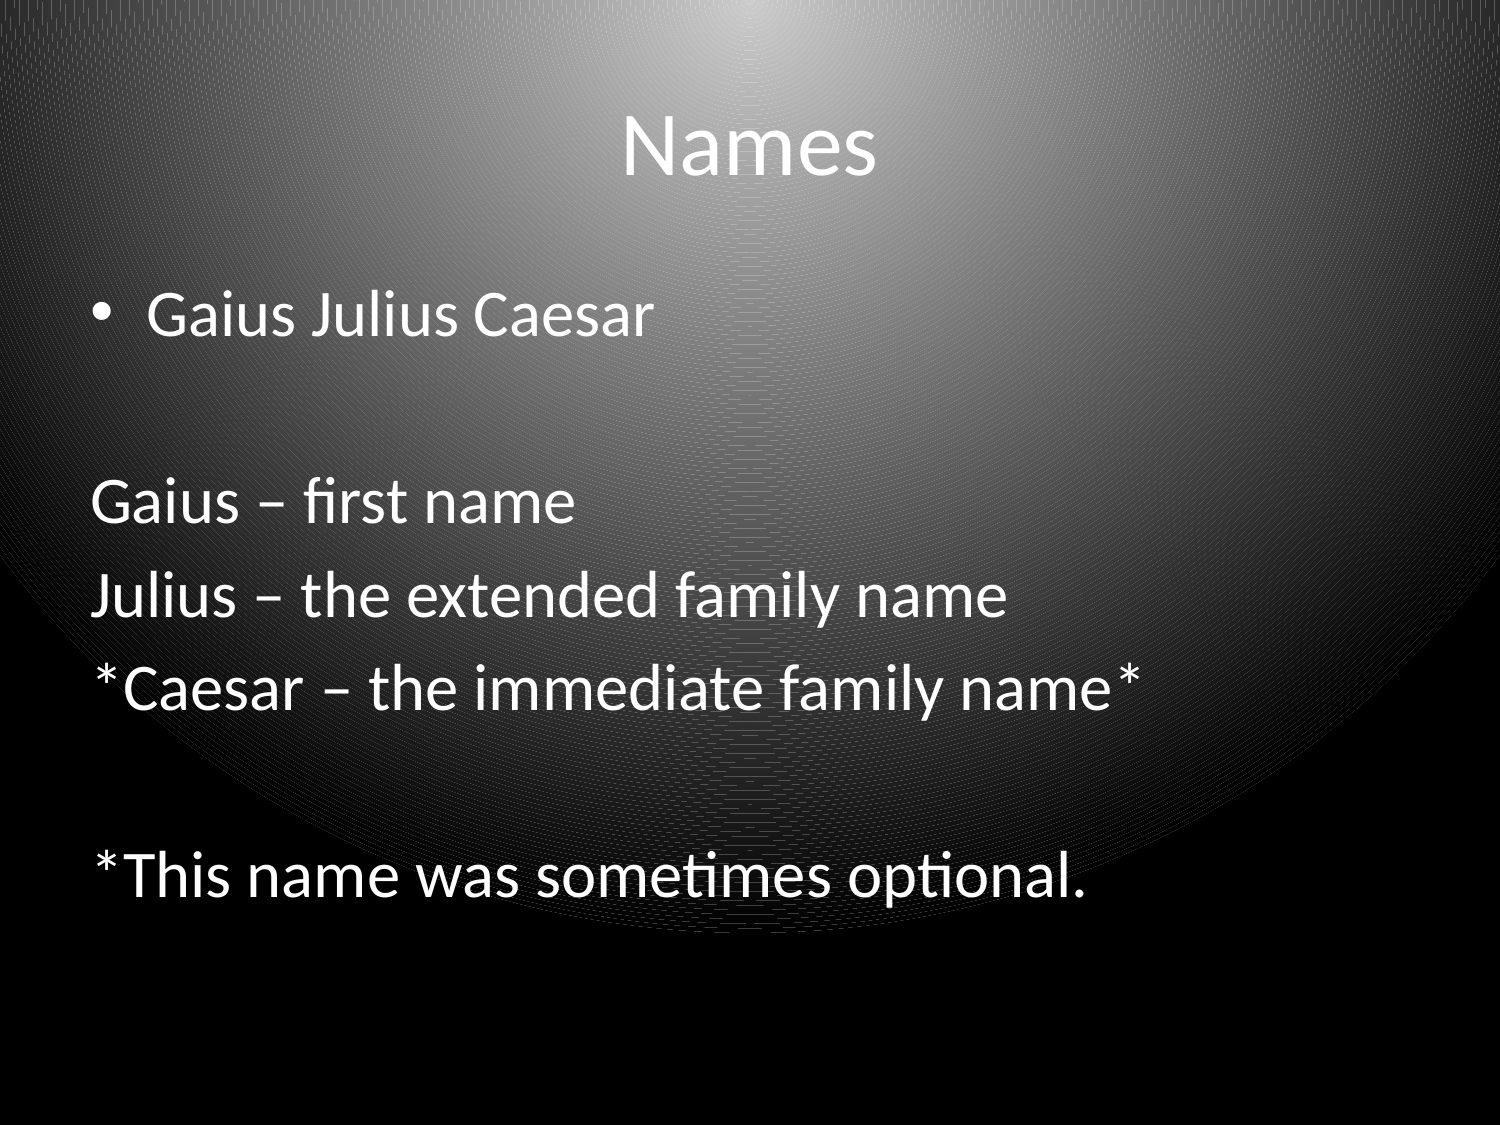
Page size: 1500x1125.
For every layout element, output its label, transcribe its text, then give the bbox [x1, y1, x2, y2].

list Gaius Julius Caesar Gaius – first name Julius – the extended family name *Caesar – the immediate family name* *This name was sometimes optional. [75, 262, 1425, 1005]
title Names [75, 45, 1425, 233]
